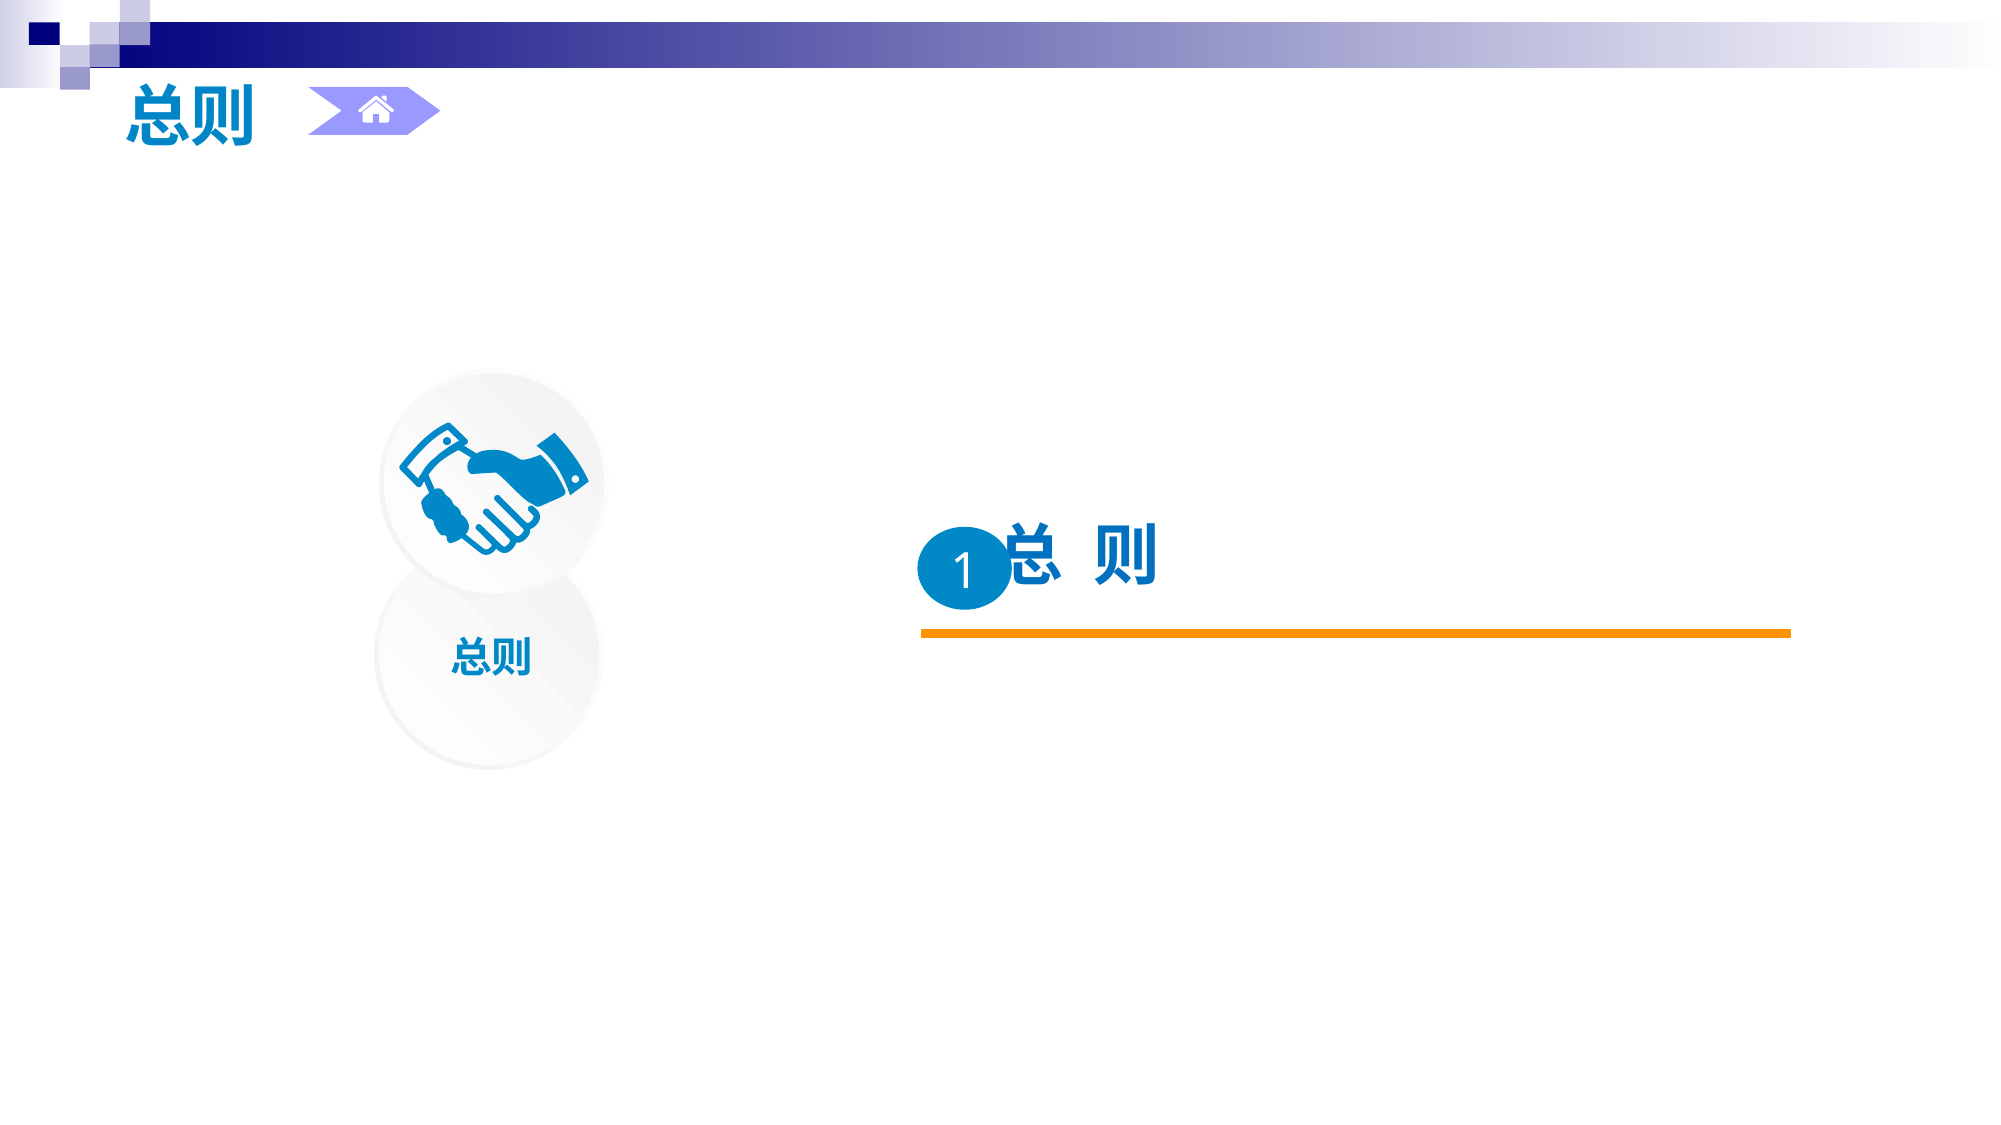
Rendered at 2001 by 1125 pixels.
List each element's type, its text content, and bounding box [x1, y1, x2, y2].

text_box 总 则 [917, 583, 924, 594]
text_box 总 则 [1006, 566, 1414, 594]
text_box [378, 367, 610, 599]
text_box 1 [915, 524, 1014, 612]
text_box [373, 600, 605, 770]
title 总则 [90, 66, 292, 162]
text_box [307, 86, 441, 136]
